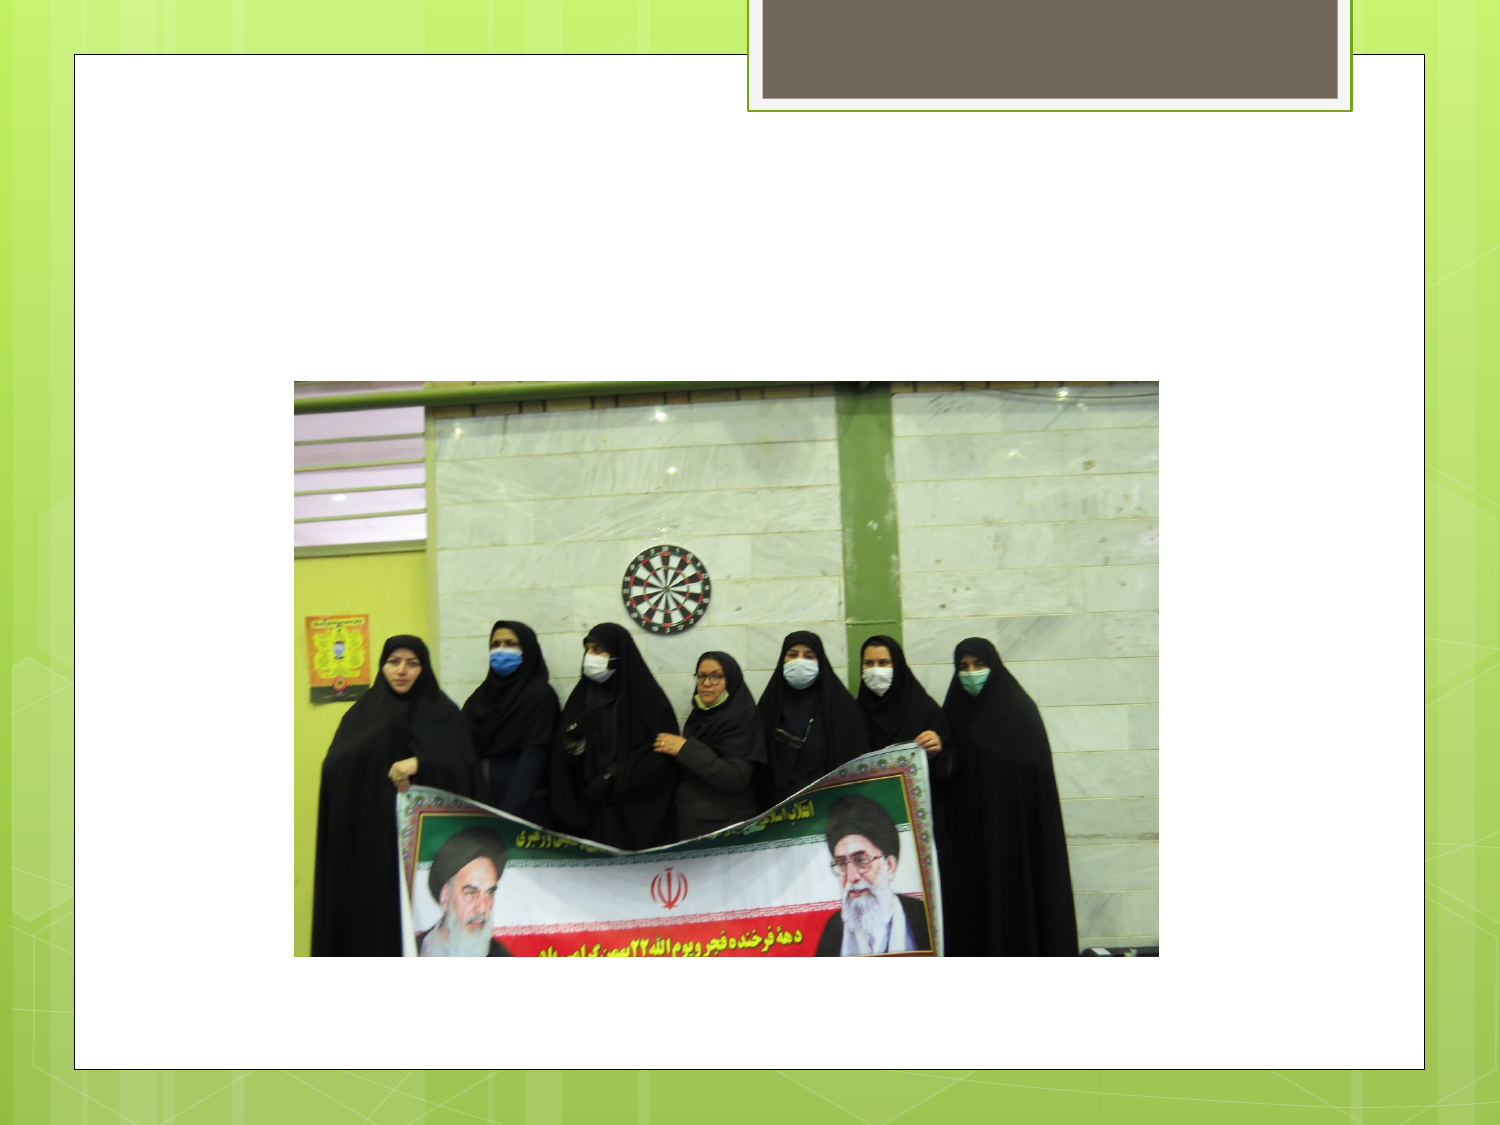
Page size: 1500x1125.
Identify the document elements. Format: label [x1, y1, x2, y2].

list [294, 380, 1160, 957]
